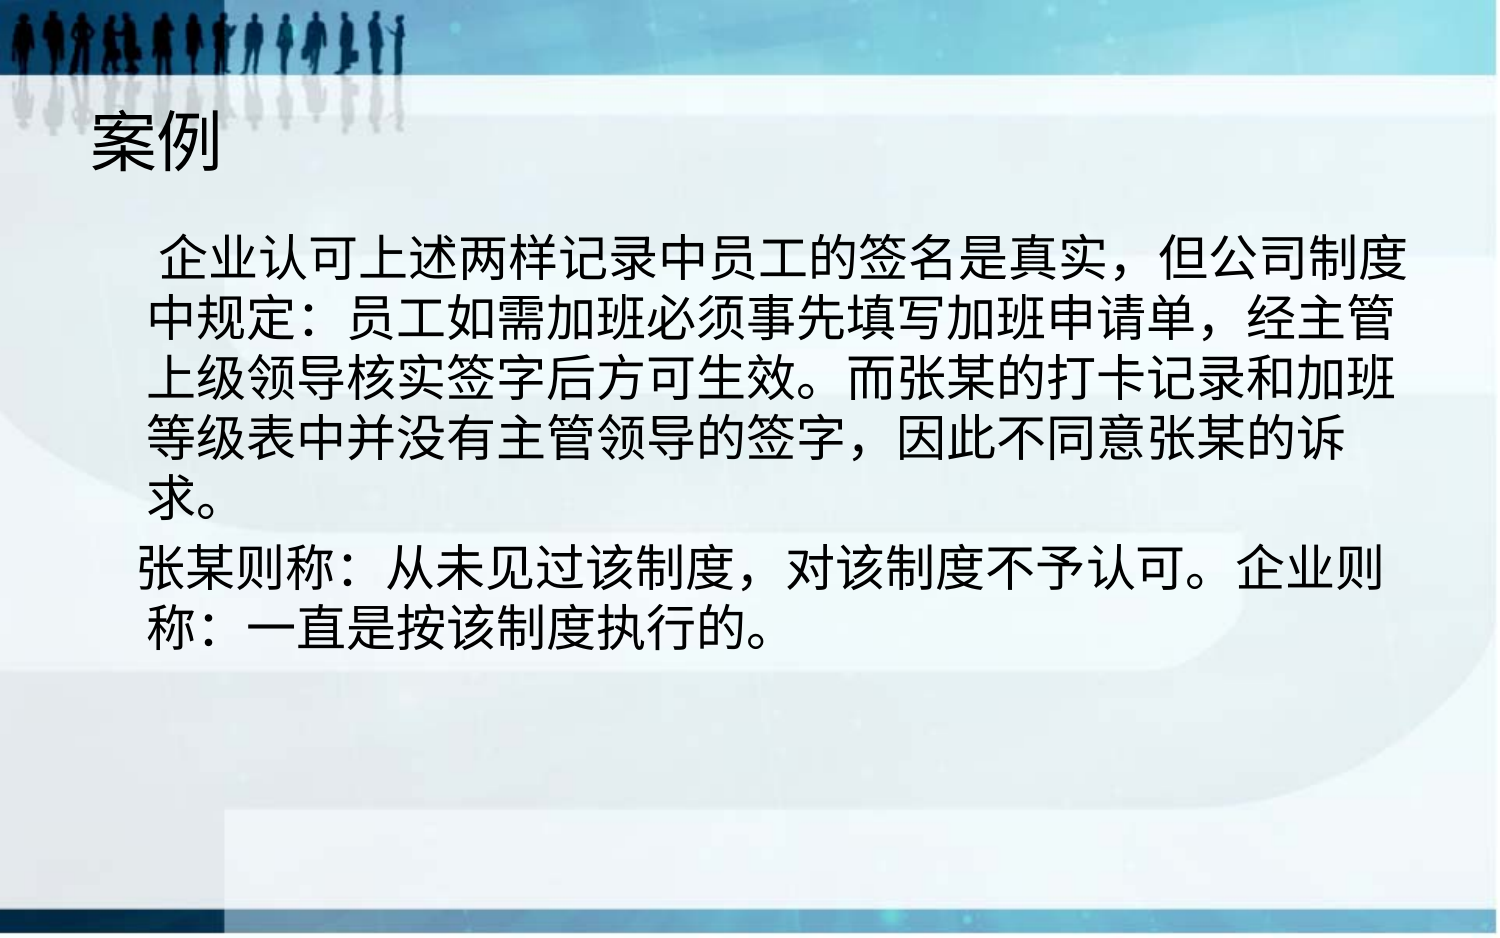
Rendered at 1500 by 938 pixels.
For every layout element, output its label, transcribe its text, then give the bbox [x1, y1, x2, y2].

title 案例 [74, 70, 1426, 210]
list 企业认可上述两样记录中员工的签名是真实，但公司制度中规定：员工如需加班必须事先填写加班申请单，经主管上级领导核实签字后方可生效。而张某的打卡记录和加班等级表中并没有主管领导的签字，因此不同意张某的诉求。 张某则称：从未见过该制度，对该制度不予认可。企业则称：一直是按该制度执行的。 [74, 218, 1426, 838]
picture [0, 0, 1500, 938]
